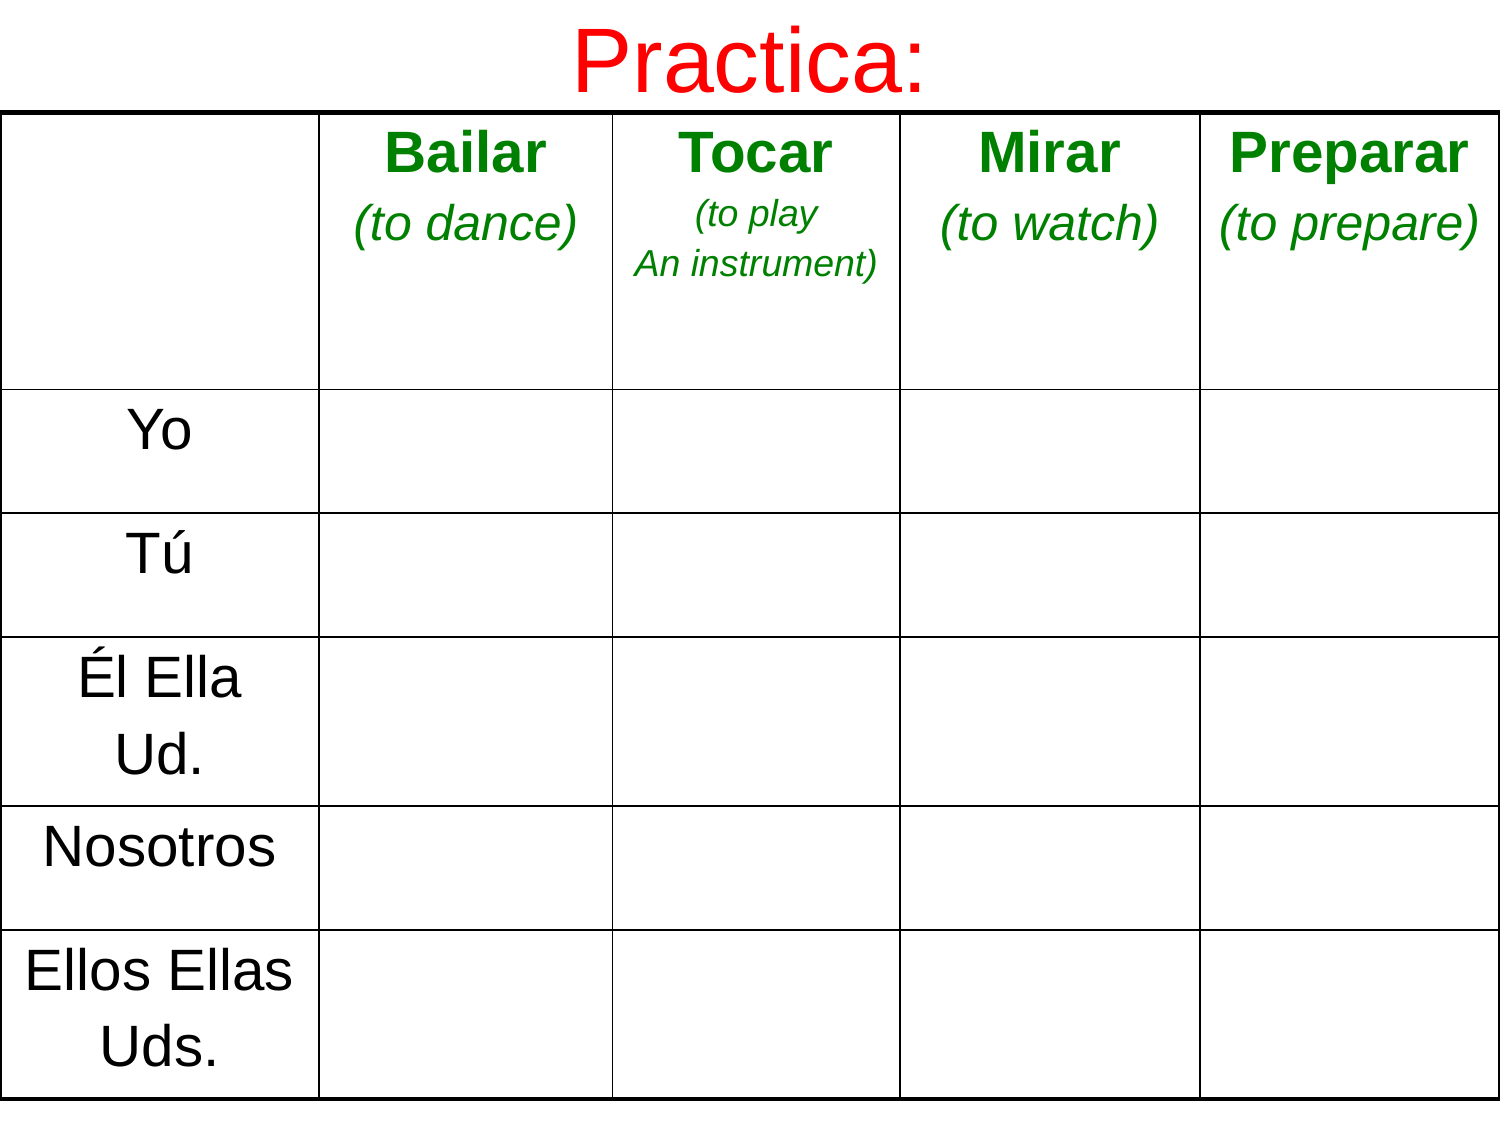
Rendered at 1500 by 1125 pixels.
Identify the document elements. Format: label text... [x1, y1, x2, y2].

table_cell [901, 390, 1199, 512]
table_cell [320, 931, 612, 1097]
table_cell [901, 638, 1199, 805]
table_cell [901, 514, 1199, 636]
table_cell Yo [2, 390, 318, 512]
table_header Mirar (to watch) [901, 115, 1199, 389]
table_header [2, 115, 318, 389]
table_cell Ellos Ellas Uds. [2, 931, 318, 1097]
table_header Preparar (to prepare) [1201, 115, 1498, 389]
table_cell [613, 514, 899, 636]
table_cell [613, 638, 899, 805]
table_cell [1201, 807, 1498, 929]
table_cell [320, 514, 612, 636]
table_cell [320, 390, 612, 512]
title Practica: [75, 0, 1425, 110]
table_cell [901, 931, 1199, 1097]
table_cell [320, 638, 612, 805]
table_header Bailar (to dance) [320, 115, 612, 389]
table_cell [1201, 638, 1498, 805]
table_cell Él Ella Ud. [2, 638, 318, 805]
table_cell [1201, 390, 1498, 512]
table_cell [901, 807, 1199, 929]
table_cell [1201, 514, 1498, 636]
table_cell [320, 807, 612, 929]
table_cell Nosotros [2, 807, 318, 929]
table_cell [613, 931, 899, 1097]
table_cell [1201, 931, 1498, 1097]
table_cell [613, 390, 899, 512]
table_header Tocar (to play An instrument) [613, 115, 899, 389]
table_cell Tú [2, 514, 318, 636]
table_cell [613, 807, 899, 929]
